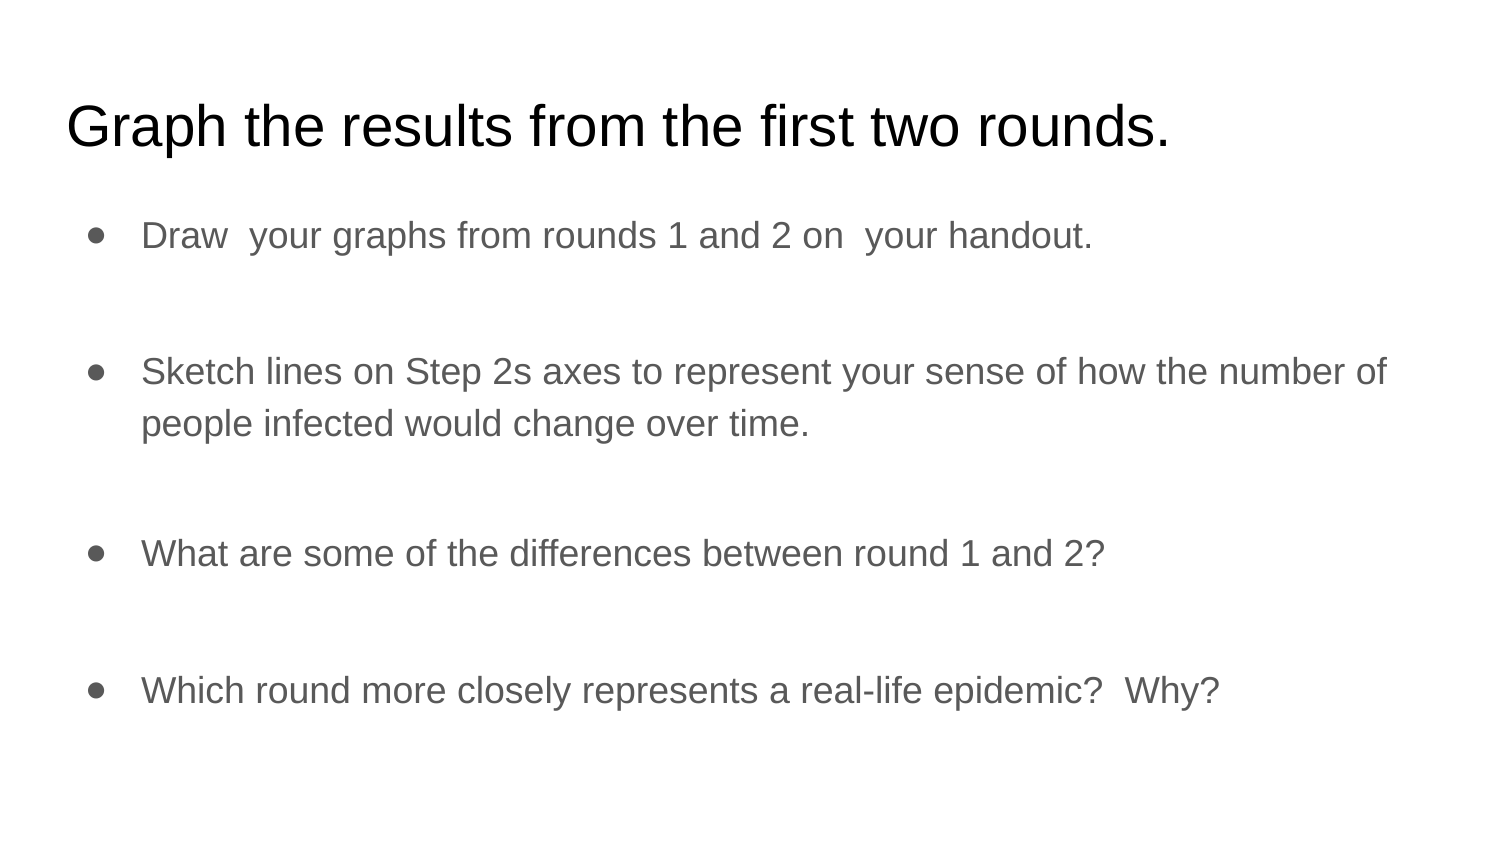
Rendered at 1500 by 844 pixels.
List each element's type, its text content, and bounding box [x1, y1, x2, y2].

title Graph the results from the first two rounds. [51, 72, 1449, 167]
list Draw your graphs from rounds 1 and 2 on your handout. Sketch lines on Step 2s axes to represent your sense of how the number of people infected would change over time. What are some of the differences between round 1 and 2? Which round more closely represents a real-life epidemic? Why? [51, 189, 1449, 750]
